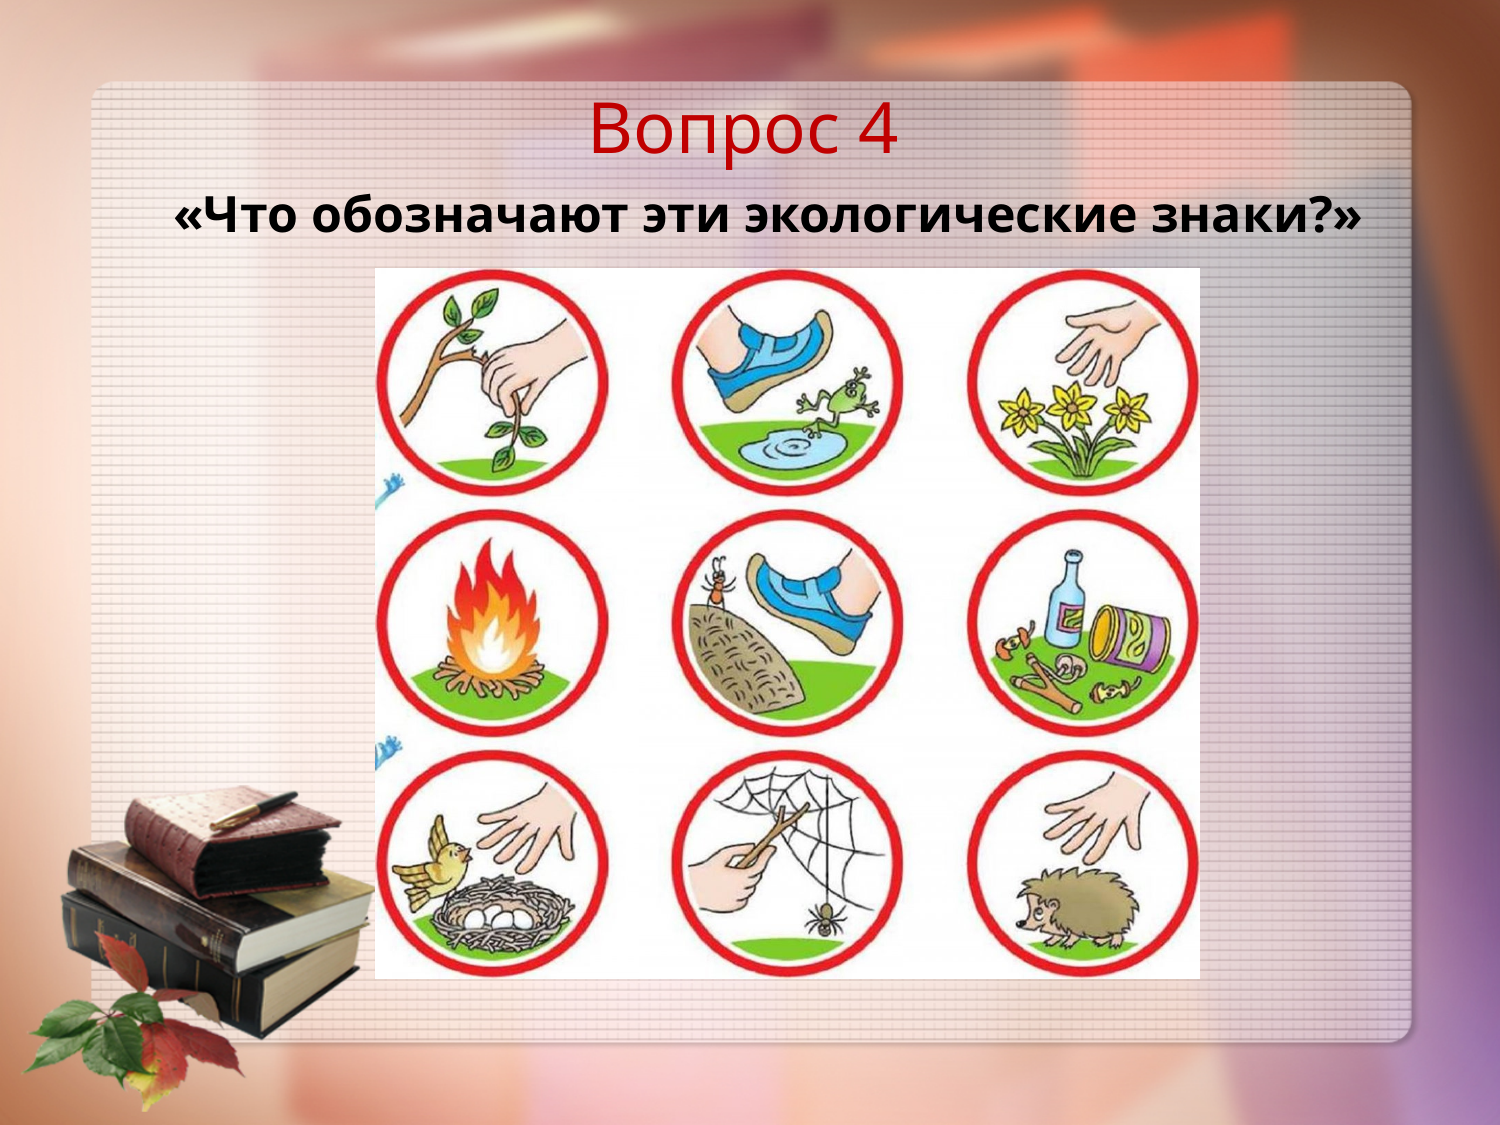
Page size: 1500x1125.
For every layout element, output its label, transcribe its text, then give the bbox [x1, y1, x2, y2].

title Вопрос 4 [187, 75, 1300, 174]
picture [0, 0, 1500, 1125]
list [1101, 262, 1425, 1006]
list «Что обозначают эти экологические знаки?» [75, 174, 1463, 1079]
